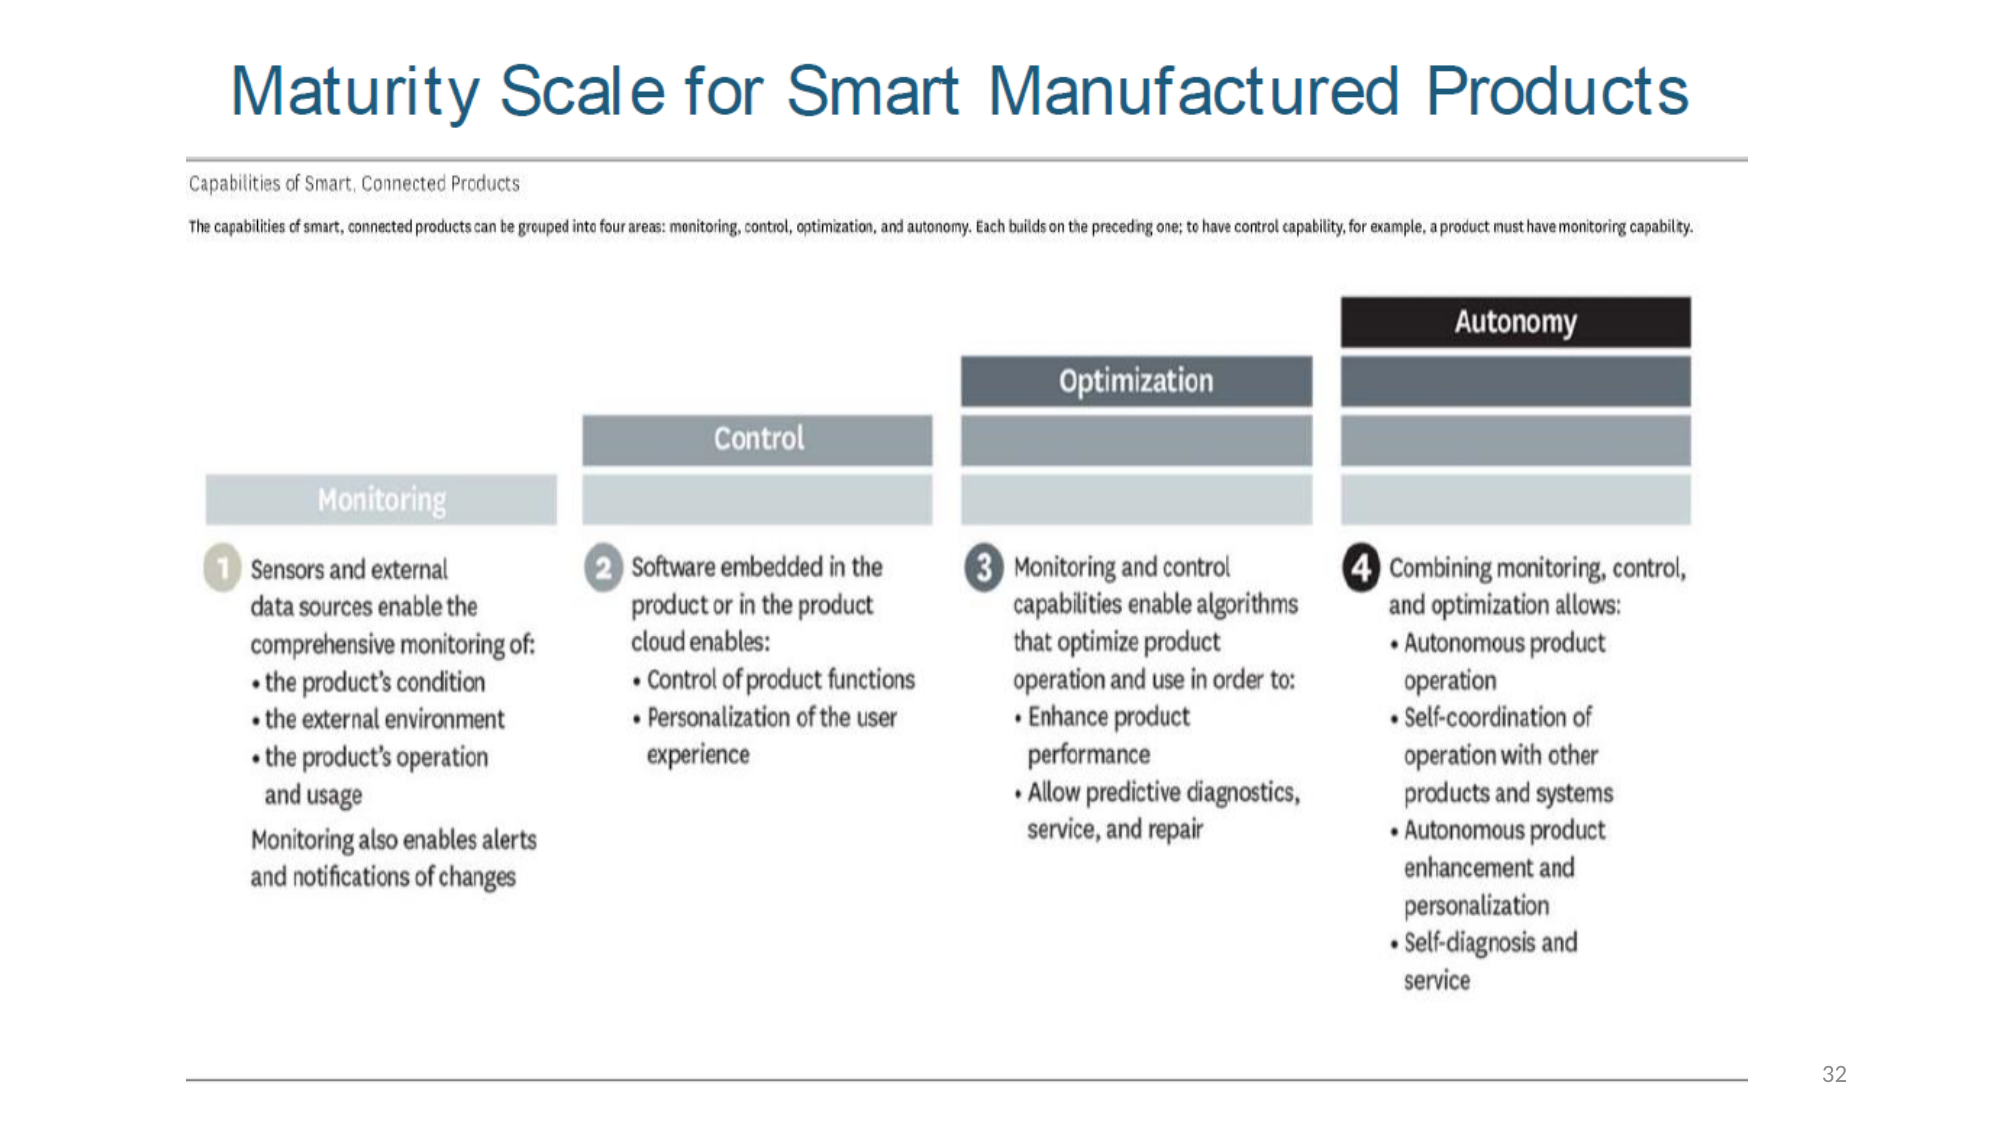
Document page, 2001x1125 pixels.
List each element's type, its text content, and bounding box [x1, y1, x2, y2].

slide_number 32 [1412, 1042, 1863, 1103]
picture [186, 41, 1748, 1084]
